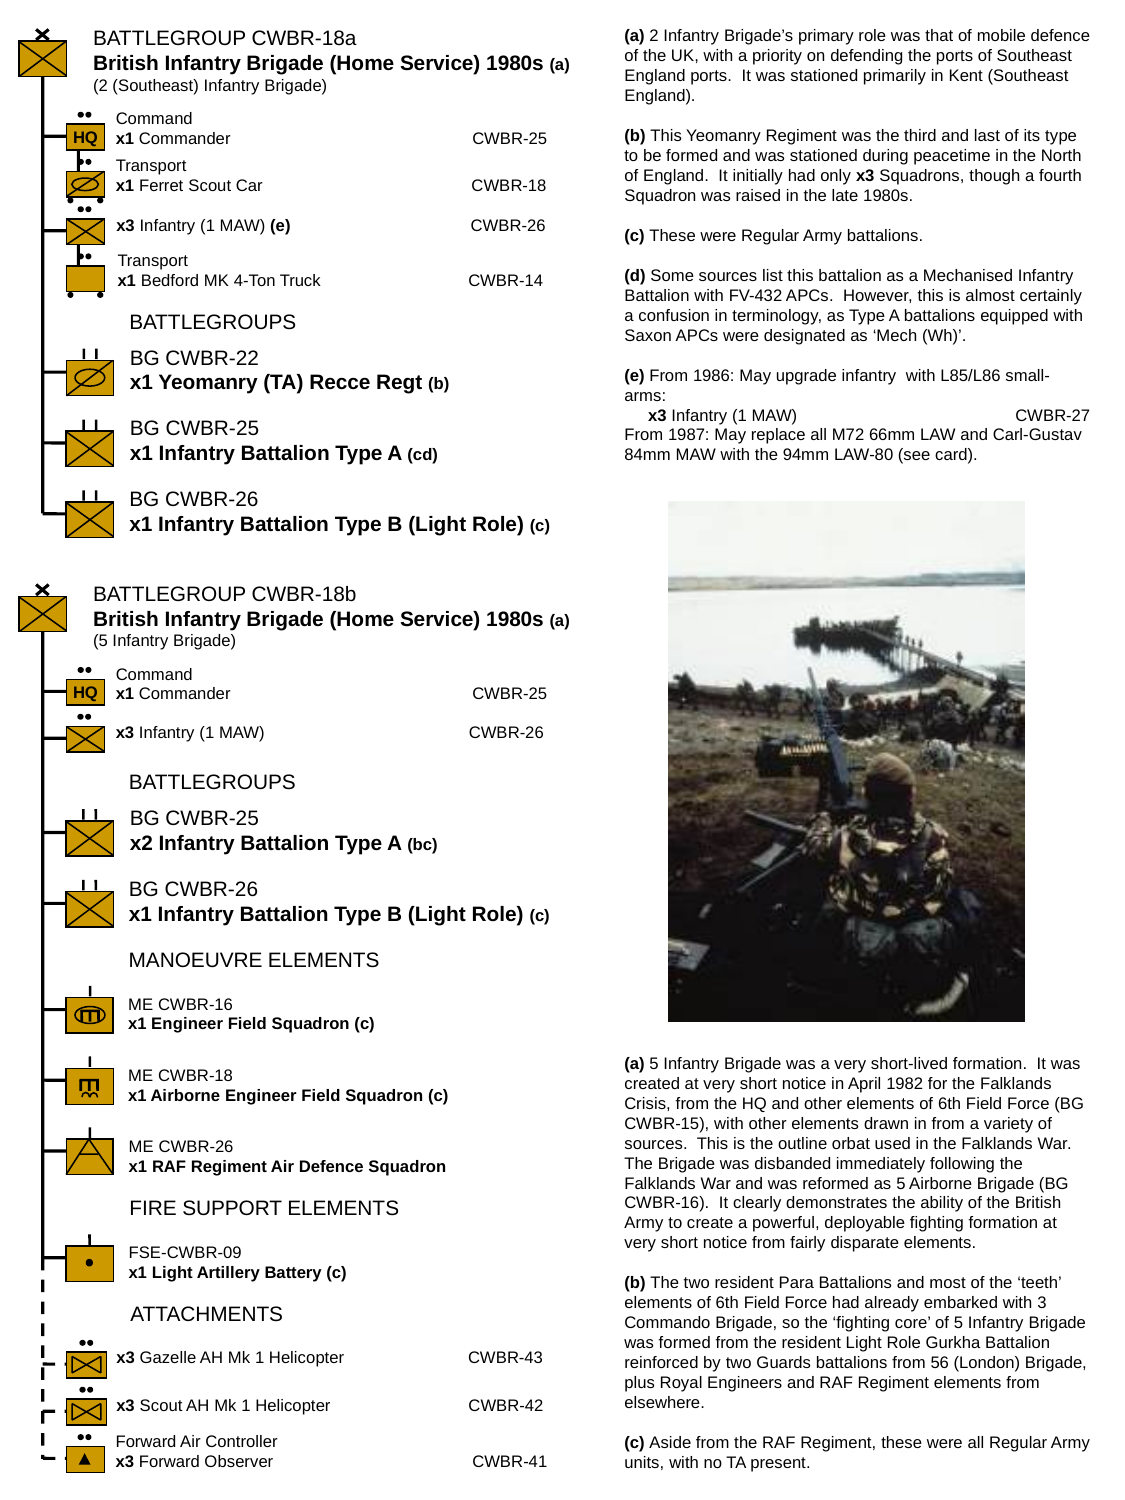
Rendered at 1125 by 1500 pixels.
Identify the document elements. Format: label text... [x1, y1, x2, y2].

text_box BG CWBR-25 x1 Infantry Battalion Type A (cd) [115, 407, 453, 473]
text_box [66, 1446, 105, 1473]
text_box ME CWBR-26 x1 RAF Regiment Air Defence Squadron [113, 1128, 462, 1183]
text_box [78, 159, 91, 165]
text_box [66, 997, 114, 1034]
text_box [66, 726, 105, 753]
text_box Command x1 Commander CWBR-25 [100, 100, 563, 156]
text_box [66, 1246, 114, 1282]
text_box ME CWBR-18 x1 Airborne Engineer Field Squadron (c) [113, 1056, 464, 1112]
text_box x3 Infantry (1 MAW) CWBR-26 [100, 714, 559, 750]
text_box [66, 1399, 107, 1426]
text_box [66, 218, 105, 245]
text_box Command x1 Commander CWBR-25 [100, 655, 563, 711]
text_box FSE-CWBR-09 x1 Light Artillery Battery (c) [113, 1234, 363, 1289]
text_box ME CWBR-16 x1 Engineer Field Squadron (c) [113, 985, 390, 1041]
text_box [83, 809, 96, 820]
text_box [66, 171, 105, 203]
text_box MANOEUVRE ELEMENTS [113, 938, 395, 979]
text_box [83, 419, 97, 430]
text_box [18, 41, 67, 77]
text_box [66, 1352, 107, 1379]
picture [668, 501, 1025, 1022]
text_box BG CWBR-26 x1 Infantry Battalion Type B (Light Role) (c) [114, 478, 566, 544]
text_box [66, 431, 114, 467]
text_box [18, 596, 67, 632]
text_box BG CWBR-26 x1 Infantry Battalion Type B (Light Role) (c) [114, 867, 565, 933]
text_box Transport x1 Bedford MK 4-Ton Truck CWBR-14 [102, 242, 559, 297]
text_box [78, 667, 91, 673]
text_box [78, 714, 91, 719]
text_box (a) 2 Infantry Brigade’s primary role was that of mobile defence of the UK, with a priority on defending the ports of Southeast England ports. It was stationed primarily in Kent (Southeast England). (b) This Yeomanry Regiment was the third and last of its type to be formed and was stationed during peacetime in the North of England. It initially had only x3 Squadrons, though a fourth Squadron was raised in the late 1980s. (c) These were Regular Army battalions. (d) Some sources list this battalion as a Mechanised Infantry Battalion with FV-432 APCs. However, this is almost certainly a confusion in terminology, as Type A battalions equipped with Saxon APCs were designated as ‘Mech (Wh)’. (e) From 1986: May upgrade infantry with L85/L86 small-arms: x3 Infantry (1 MAW) CWBR-27 From 1987: May replace all M72 66mm LAW and Carl-Gustav 84mm MAW with the 94mm LAW-80 (see card). [609, 17, 1106, 472]
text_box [78, 207, 91, 212]
text_box x3 Gazelle AH Mk 1 Helicopter CWBR-43 [101, 1340, 558, 1375]
text_box BG CWBR-25 x2 Infantry Battalion Type A (bc) [114, 797, 453, 862]
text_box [83, 348, 97, 360]
text_box x3 Infantry (1 MAW) (e) CWBR-26 [101, 206, 561, 242]
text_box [80, 1340, 93, 1346]
text_box (a) 5 Infantry Brigade was a very short-lived formation. It was created at very short notice in April 1982 for the Falklands Crisis, from the HQ and other elements of 6th Field Force (BG CWBR-15), with other elements drawn in from a variety of sources. This is the outline orbat used in the Falklands War. The Brigade was disbanded immediately following the Falklands War and was reformed as 5 Airborne Brigade (BG CWBR-16). It clearly demonstrates the ability of the British Army to create a powerful, deployable fighting formation at very short notice from fairly disparate elements. (b) The two resident Para Battalions and most of the ‘teeth’ elements of 6th Field Force had already embarked with 3 Commando Brigade, so the ‘fighting core’ of 5 Infantry Brigade was formed from the resident Light Role Gurkha Battalion reinforced by two Guards battalions from 56 (London) Brigade, plus Royal Engineers and RAF Regiment elements from elsewhere. (c) Aside from the RAF Regiment, these were all Regular Army units, with no TA present. [609, 1045, 1106, 1480]
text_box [66, 679, 105, 706]
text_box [36, 29, 49, 40]
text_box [66, 501, 114, 538]
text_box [78, 1434, 91, 1440]
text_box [66, 1068, 114, 1105]
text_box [66, 124, 105, 150]
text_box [65, 891, 114, 928]
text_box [36, 584, 49, 595]
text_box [65, 820, 114, 857]
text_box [66, 360, 114, 396]
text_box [66, 1138, 114, 1175]
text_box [78, 112, 91, 117]
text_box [83, 879, 96, 891]
text_box Transport x1 Ferret Scout Car CWBR-18 [101, 147, 562, 203]
text_box x3 Scout AH Mk 1 Helicopter CWBR-42 [101, 1387, 559, 1423]
text_box BATTLEGROUP CWBR-18b British Infantry Brigade (Home Service) 1980s (a) (5 Infantry Brigade) [78, 572, 585, 658]
text_box BG CWBR-22 x1 Yeomanry (TA) Recce Regt (b) [115, 336, 465, 402]
text_box Forward Air Controller x3 Forward Observer CWBR-41 [100, 1423, 563, 1478]
text_box ATTACHMENTS [115, 1293, 298, 1334]
text_box BATTLEGROUPS [114, 301, 312, 341]
text_box BATTLEGROUP CWBR-18a British Infantry Brigade (Home Service) 1980s (a) (2 (Southeast) Infantry Brigade) [78, 17, 585, 103]
text_box BATTLEGROUPS [114, 761, 311, 797]
text_box FIRE SUPPORT ELEMENTS [114, 1187, 414, 1227]
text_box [66, 265, 105, 298]
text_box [83, 490, 97, 501]
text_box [80, 1387, 93, 1392]
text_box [78, 254, 91, 259]
